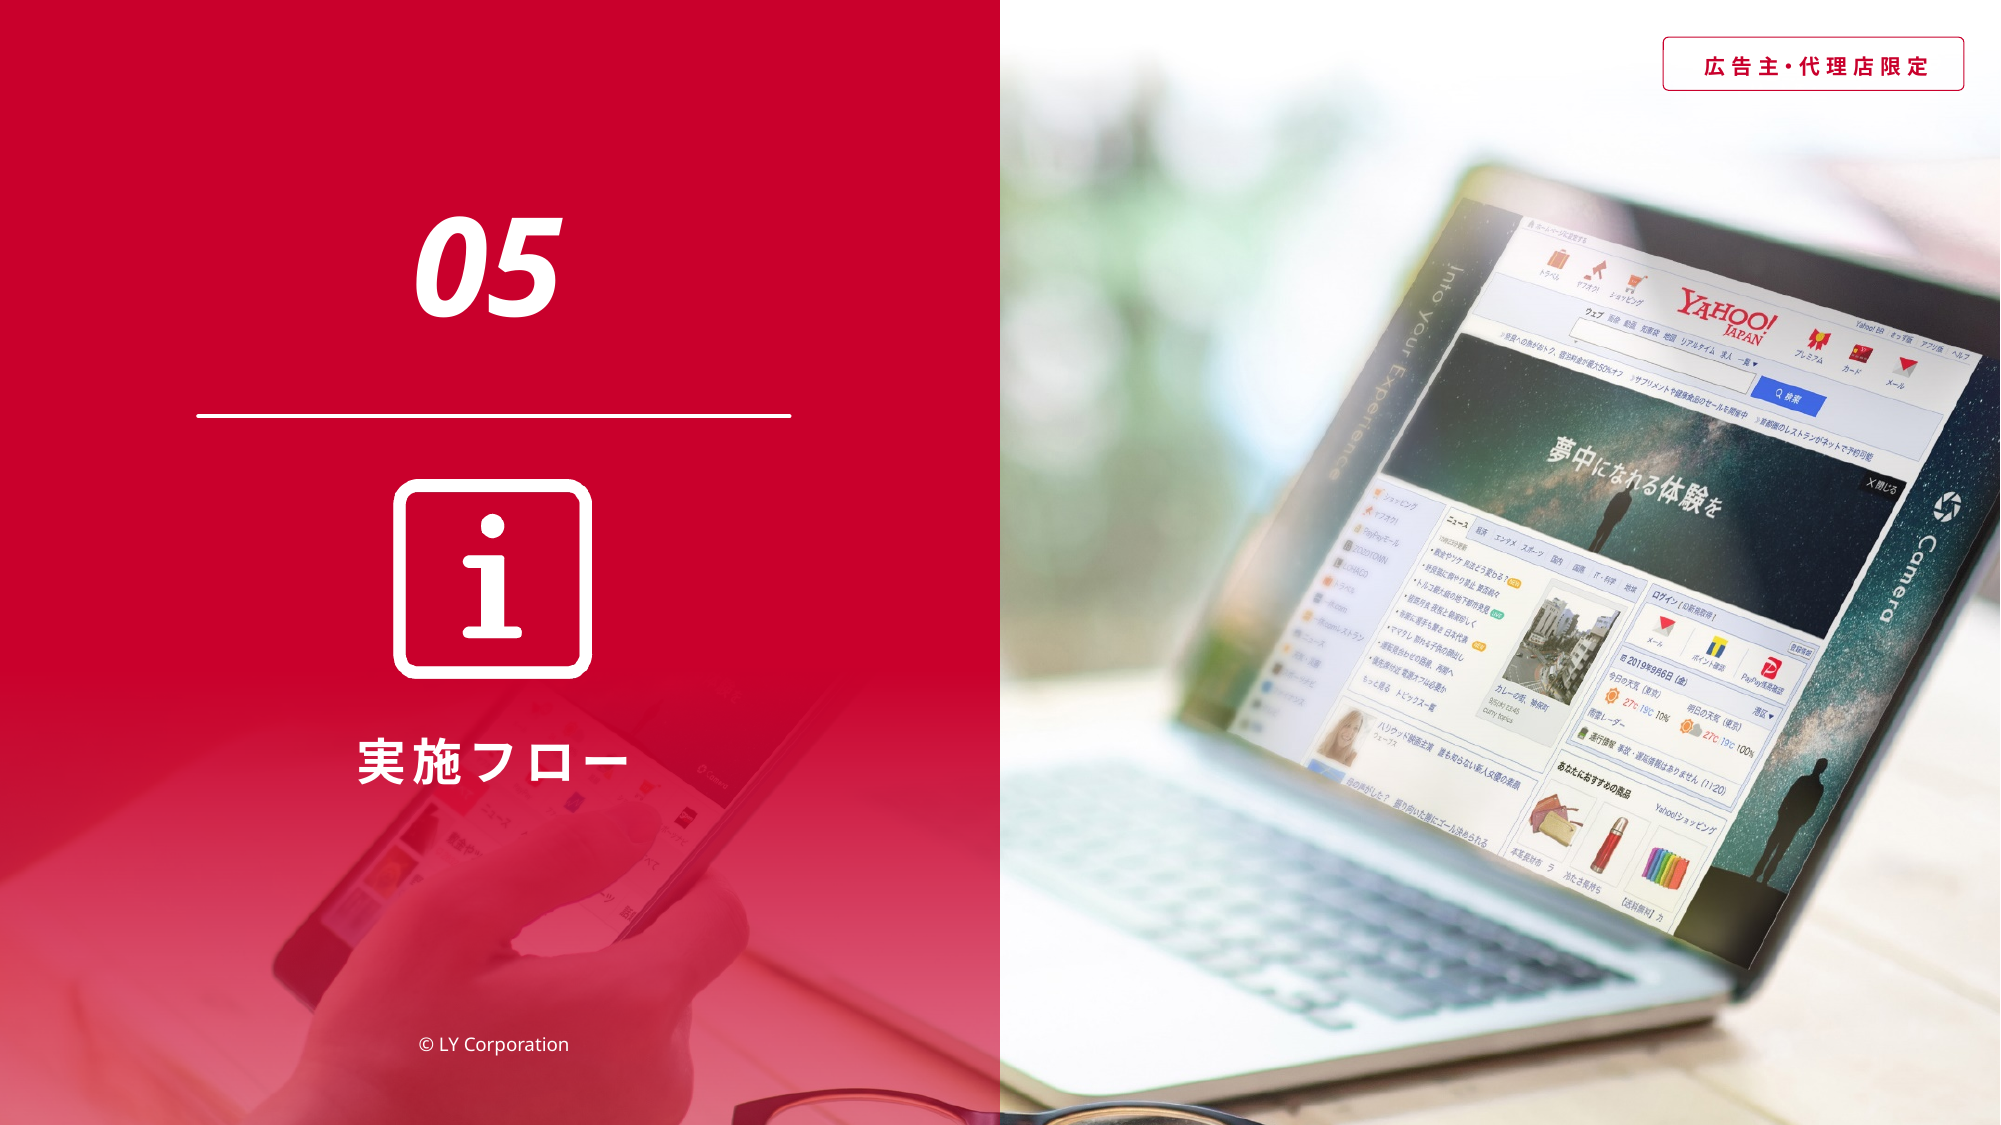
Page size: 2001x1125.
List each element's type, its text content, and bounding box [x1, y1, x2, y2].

list 05 [397, 171, 587, 346]
list 実施フロー [198, 723, 790, 956]
picture [361, 454, 623, 696]
picture [1000, 0, 2000, 1125]
